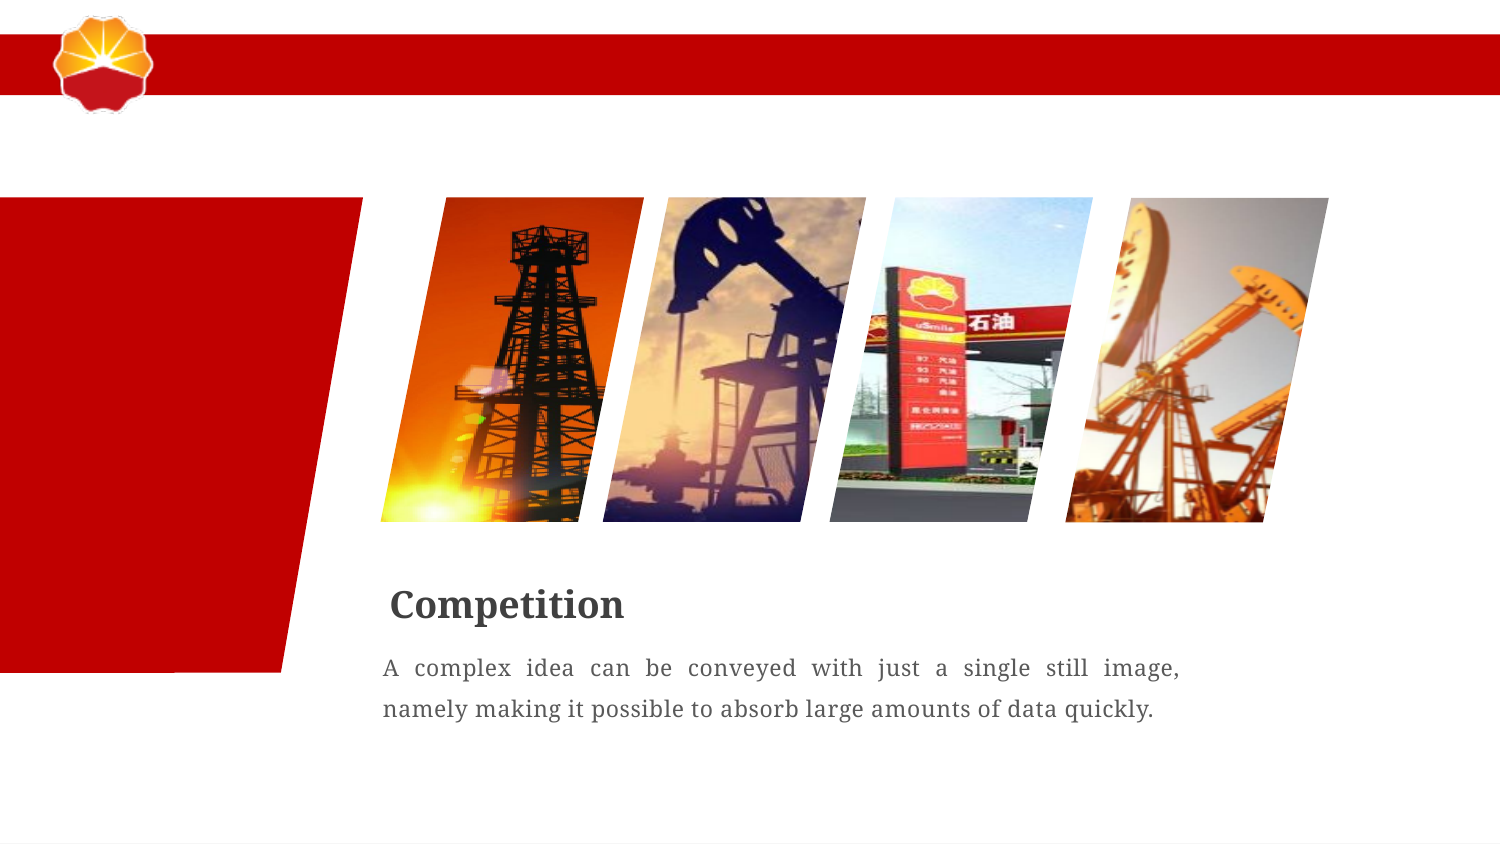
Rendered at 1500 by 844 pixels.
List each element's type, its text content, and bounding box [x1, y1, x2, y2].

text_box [1017, 197, 1329, 523]
text_box [0, 195, 366, 676]
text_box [592, 197, 803, 523]
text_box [805, 197, 1015, 523]
text_box A complex idea can be conveyed with just a single still image, namely making it possible to absorb large amounts of data quickly. [362, 629, 1202, 733]
text_box Competition [374, 564, 1238, 634]
picture [51, 15, 158, 115]
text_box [380, 197, 590, 523]
